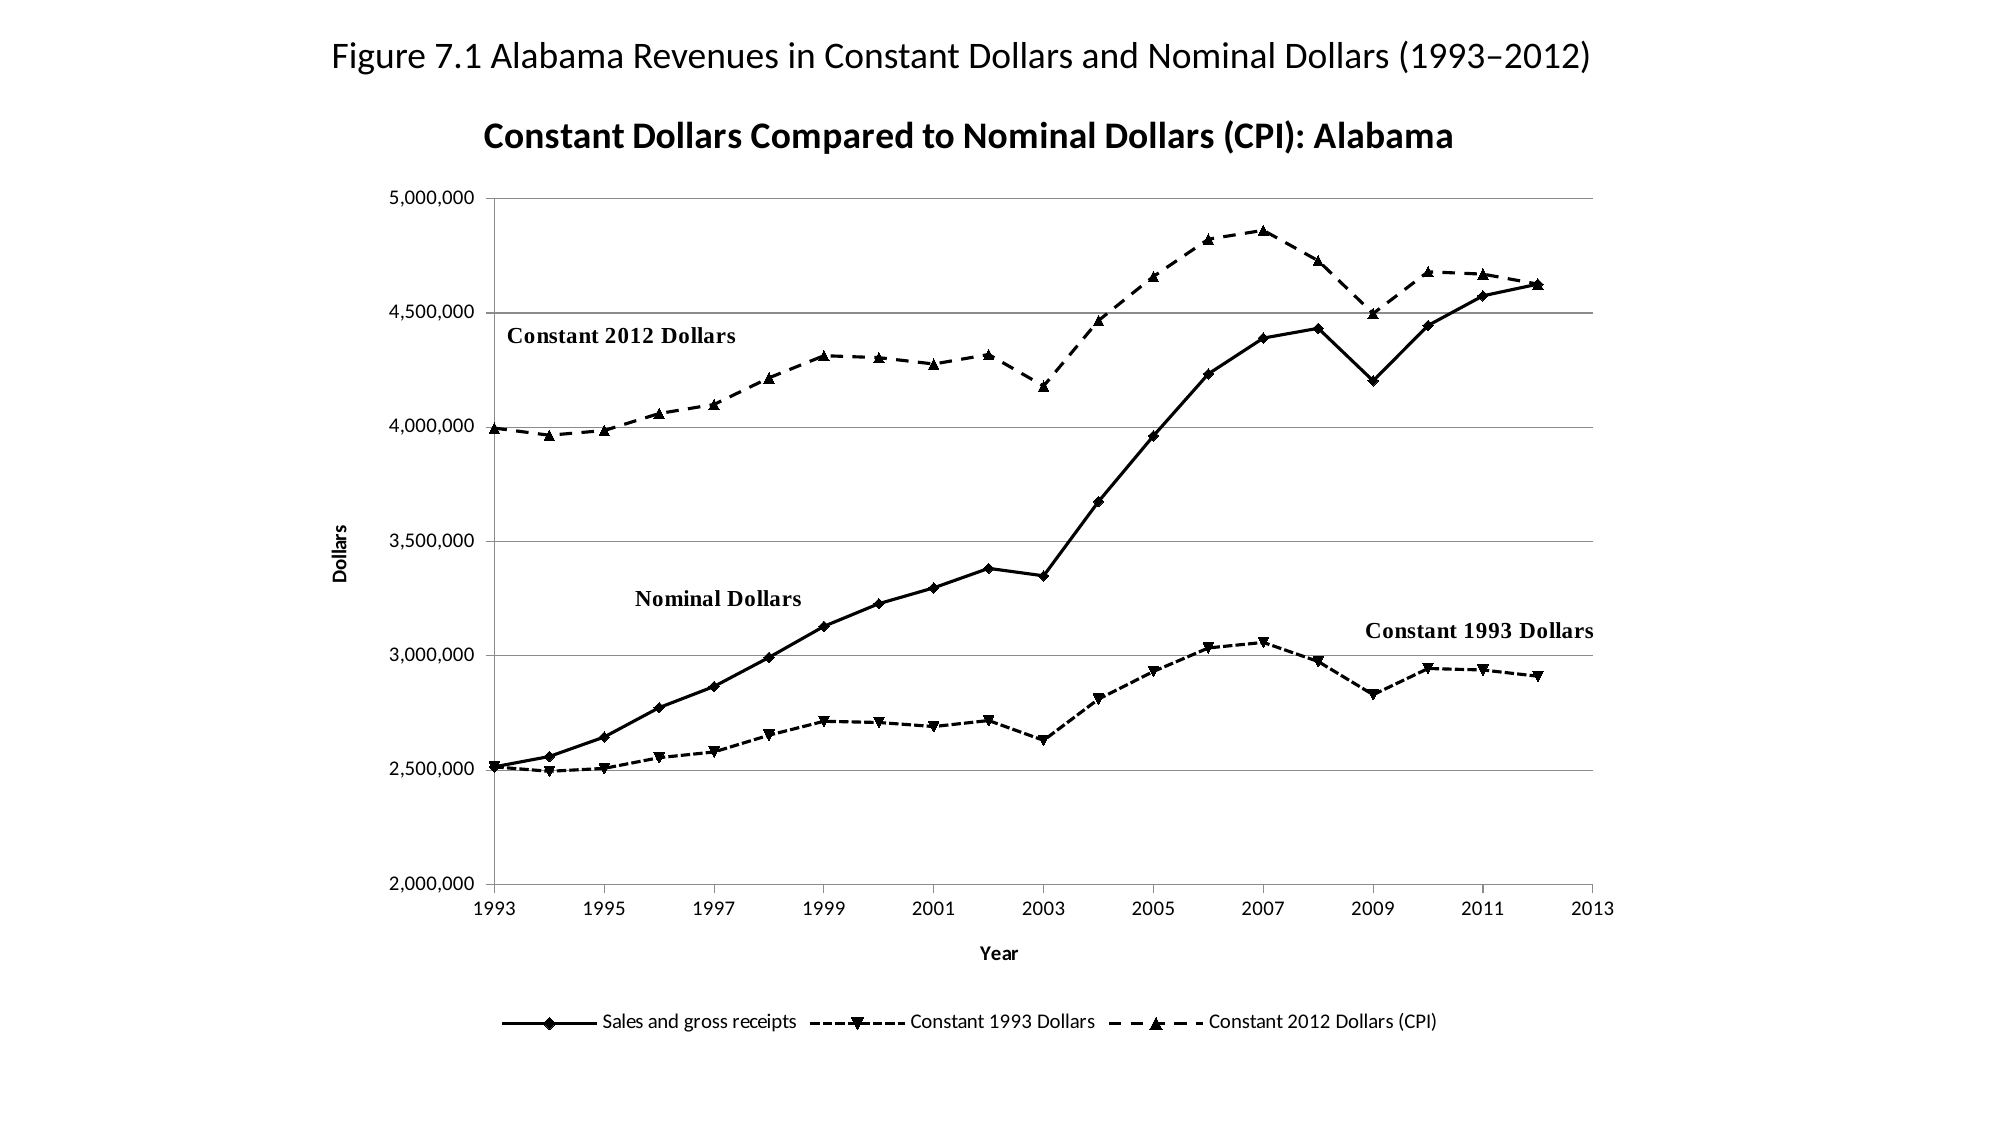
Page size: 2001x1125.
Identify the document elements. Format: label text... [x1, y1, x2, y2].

chart [297, 82, 1642, 1040]
text_box Figure 7.1 Alabama Revenues in Constant Dollars and Nominal Dollars (1993–2012) [316, 23, 1662, 83]
